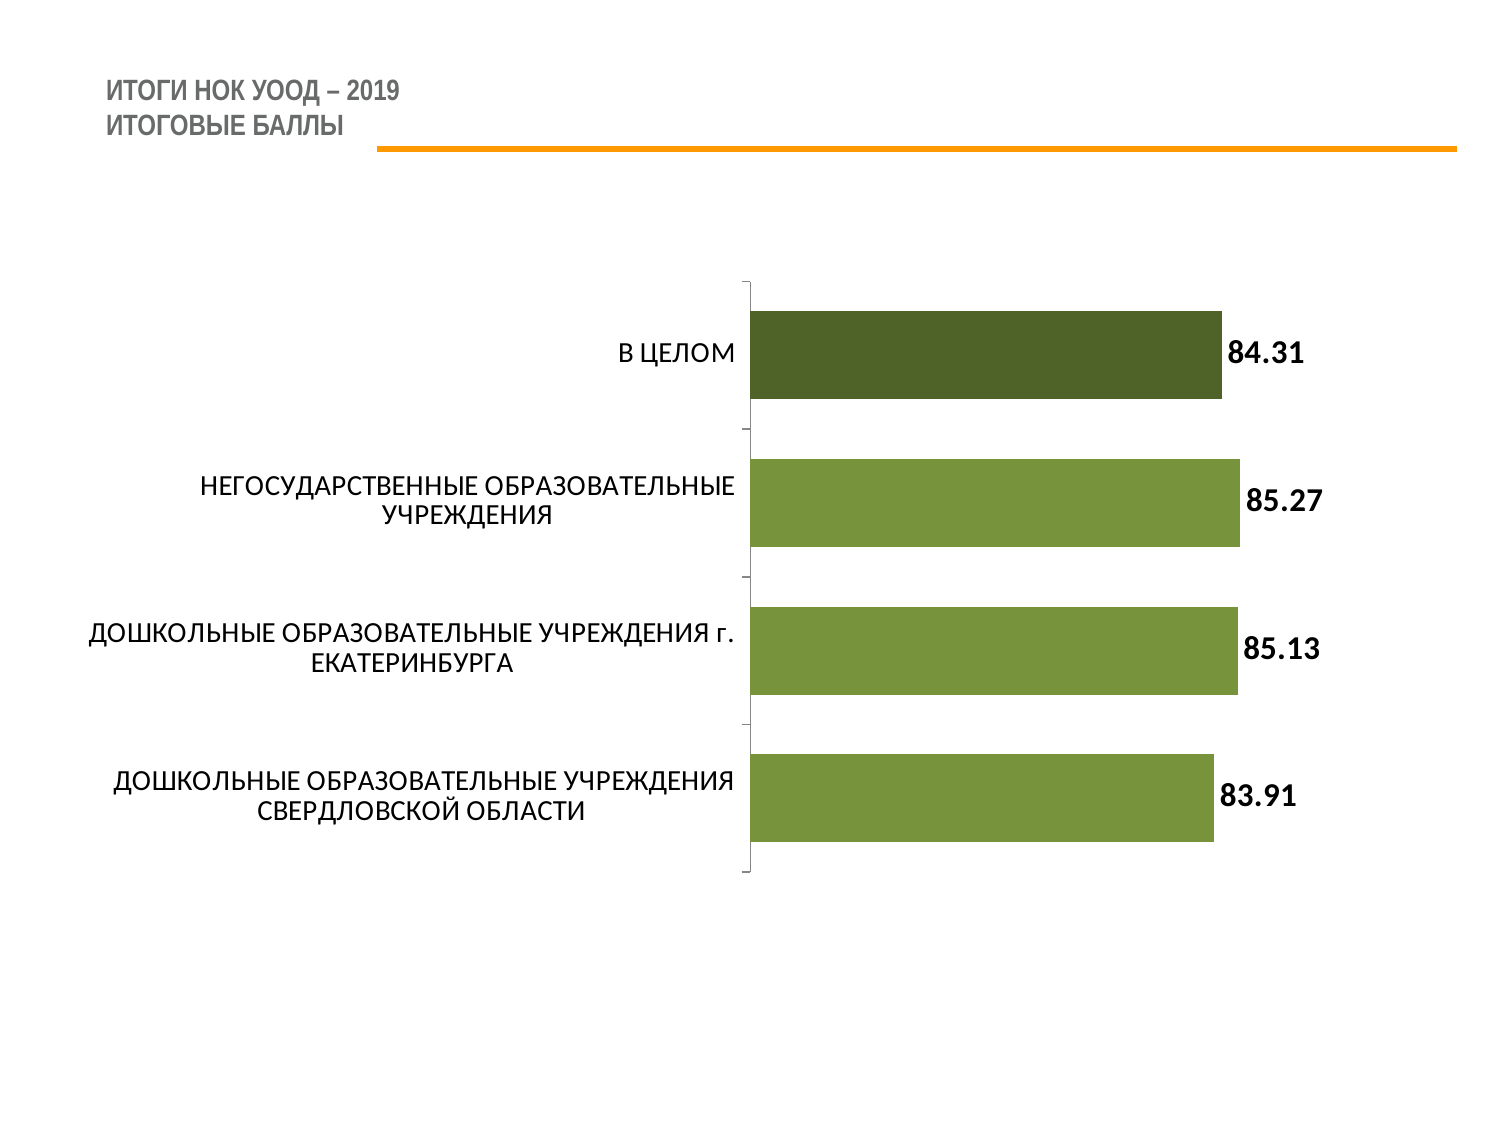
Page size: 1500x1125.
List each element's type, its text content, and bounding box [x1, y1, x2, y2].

title ИТОГИ НОК УООД – 2019 ИТОГОВЫЕ БАЛЛЫ [91, 63, 1441, 149]
chart [88, 243, 1500, 890]
